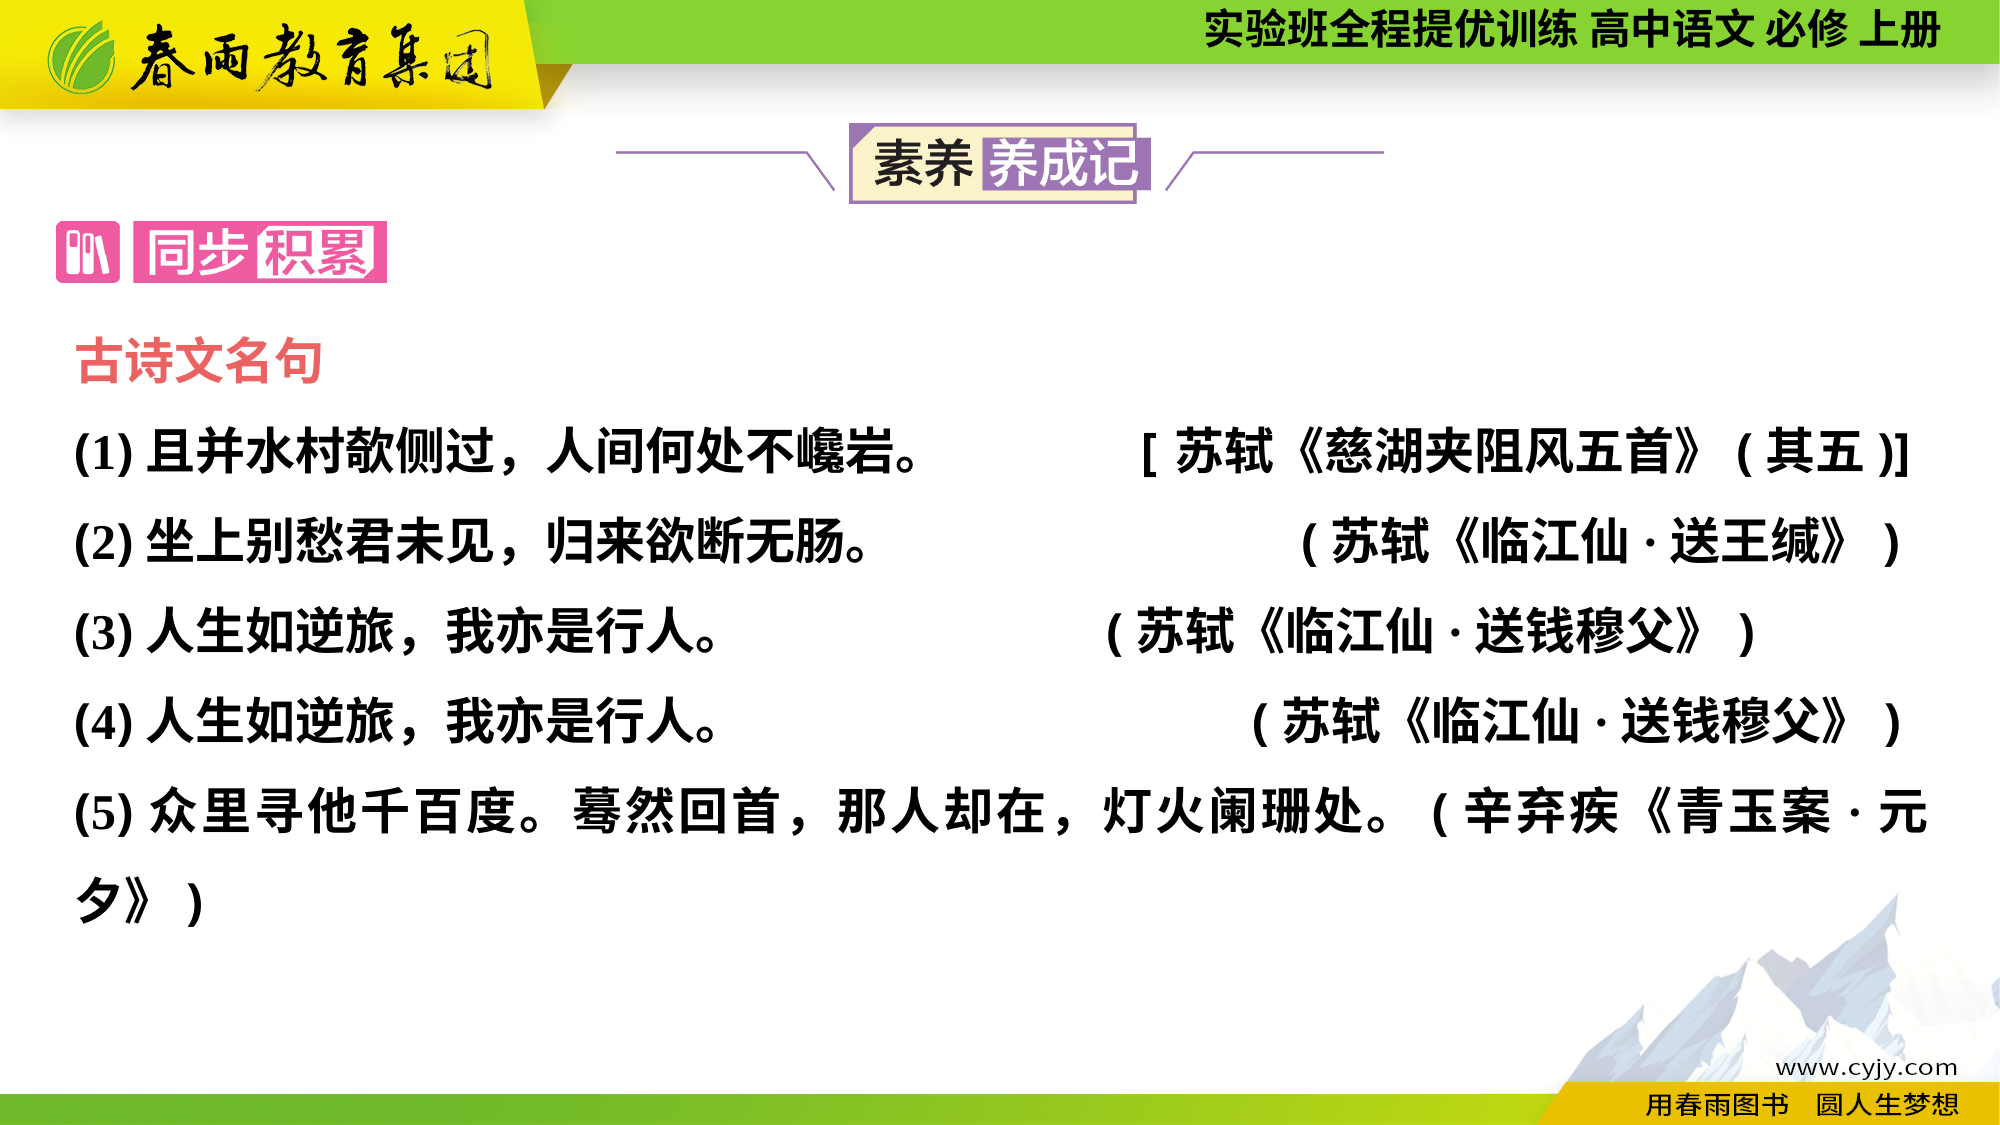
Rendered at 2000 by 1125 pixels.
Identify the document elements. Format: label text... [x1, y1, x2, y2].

list 古诗文名句 (1)且并水村欹侧过，人间何处不巉岩。 [苏轼《慈湖夹阻风五首》(其五)] (2)坐上别愁君未见，归来欲断无肠。 (苏轼《临江仙·送王缄》) (3)人生如逆旅，我亦是行人。 (苏轼《临江仙·送钱穆父》) (4)人生如逆旅，我亦是行人。 (苏轼《临江仙·送钱穆父》) (5)众里寻他千百度。蓦然回首，那人却在，灯火阑珊处。(辛弃疾《青玉案·元夕》) [59, 292, 1944, 853]
picture [0, 0, 2000, 1125]
